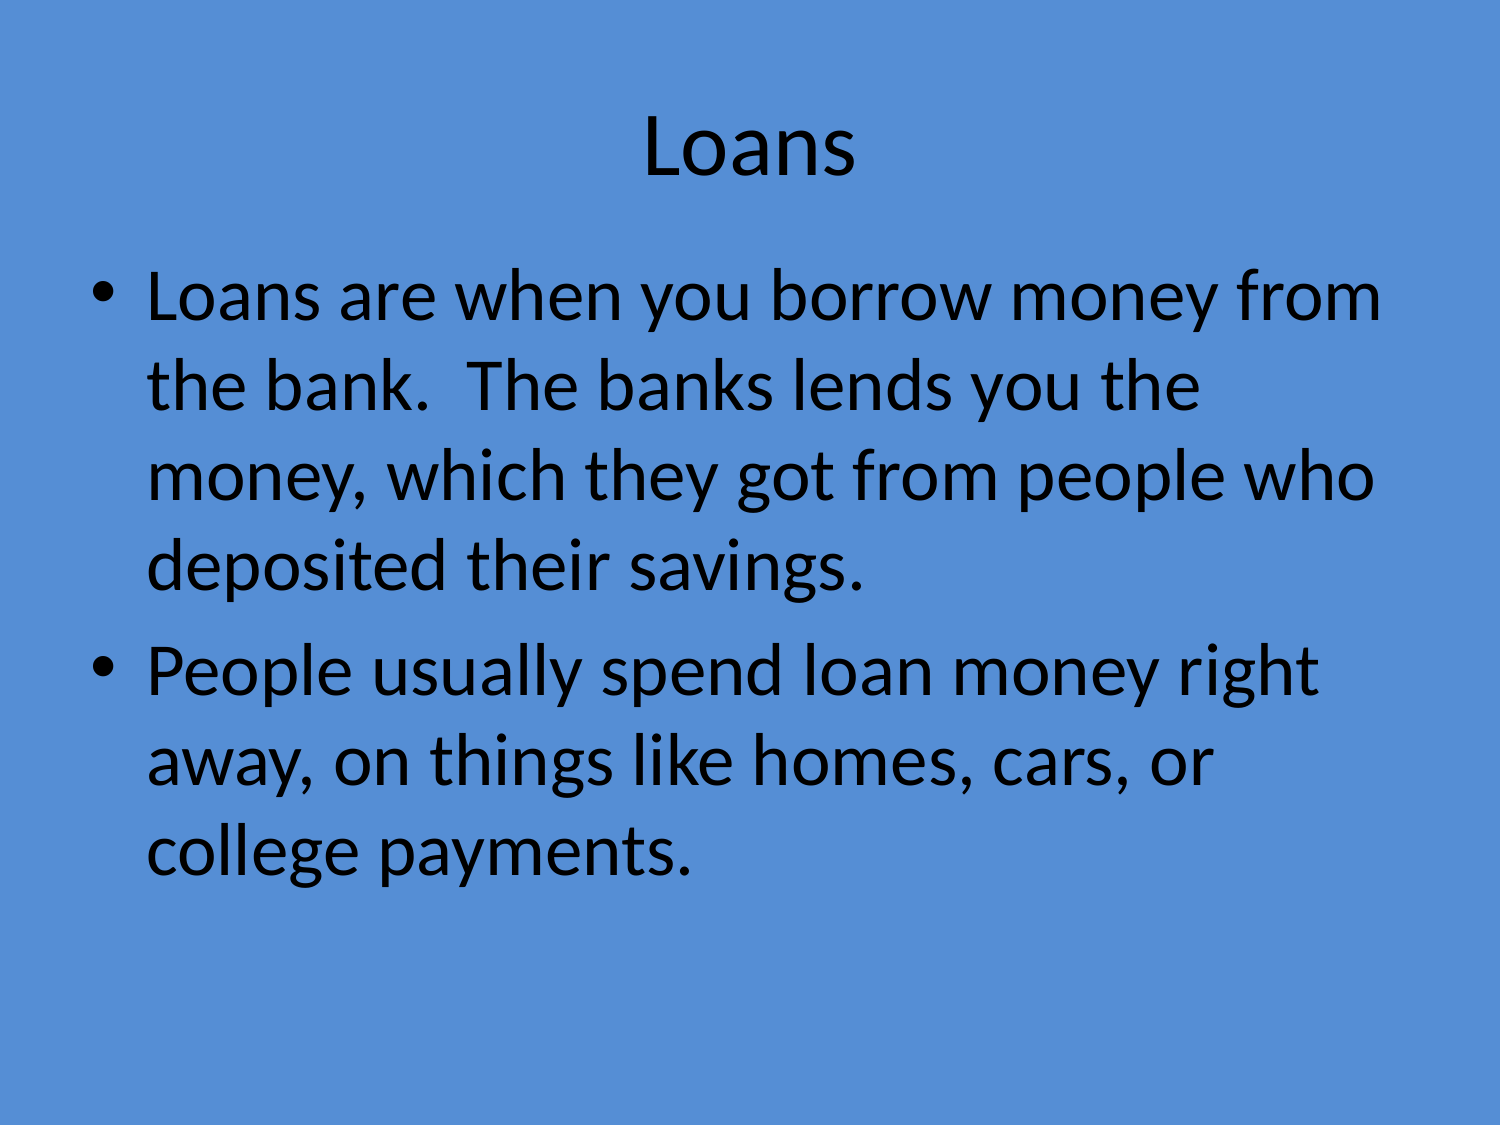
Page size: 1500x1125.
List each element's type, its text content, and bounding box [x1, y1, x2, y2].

title Loans [75, 45, 1425, 233]
list Loans are when you borrow money from the bank. The banks lends you the money, which they got from people who deposited their savings. People usually spend loan money right away, on things like homes, cars, or college payments. [75, 237, 1425, 1005]
